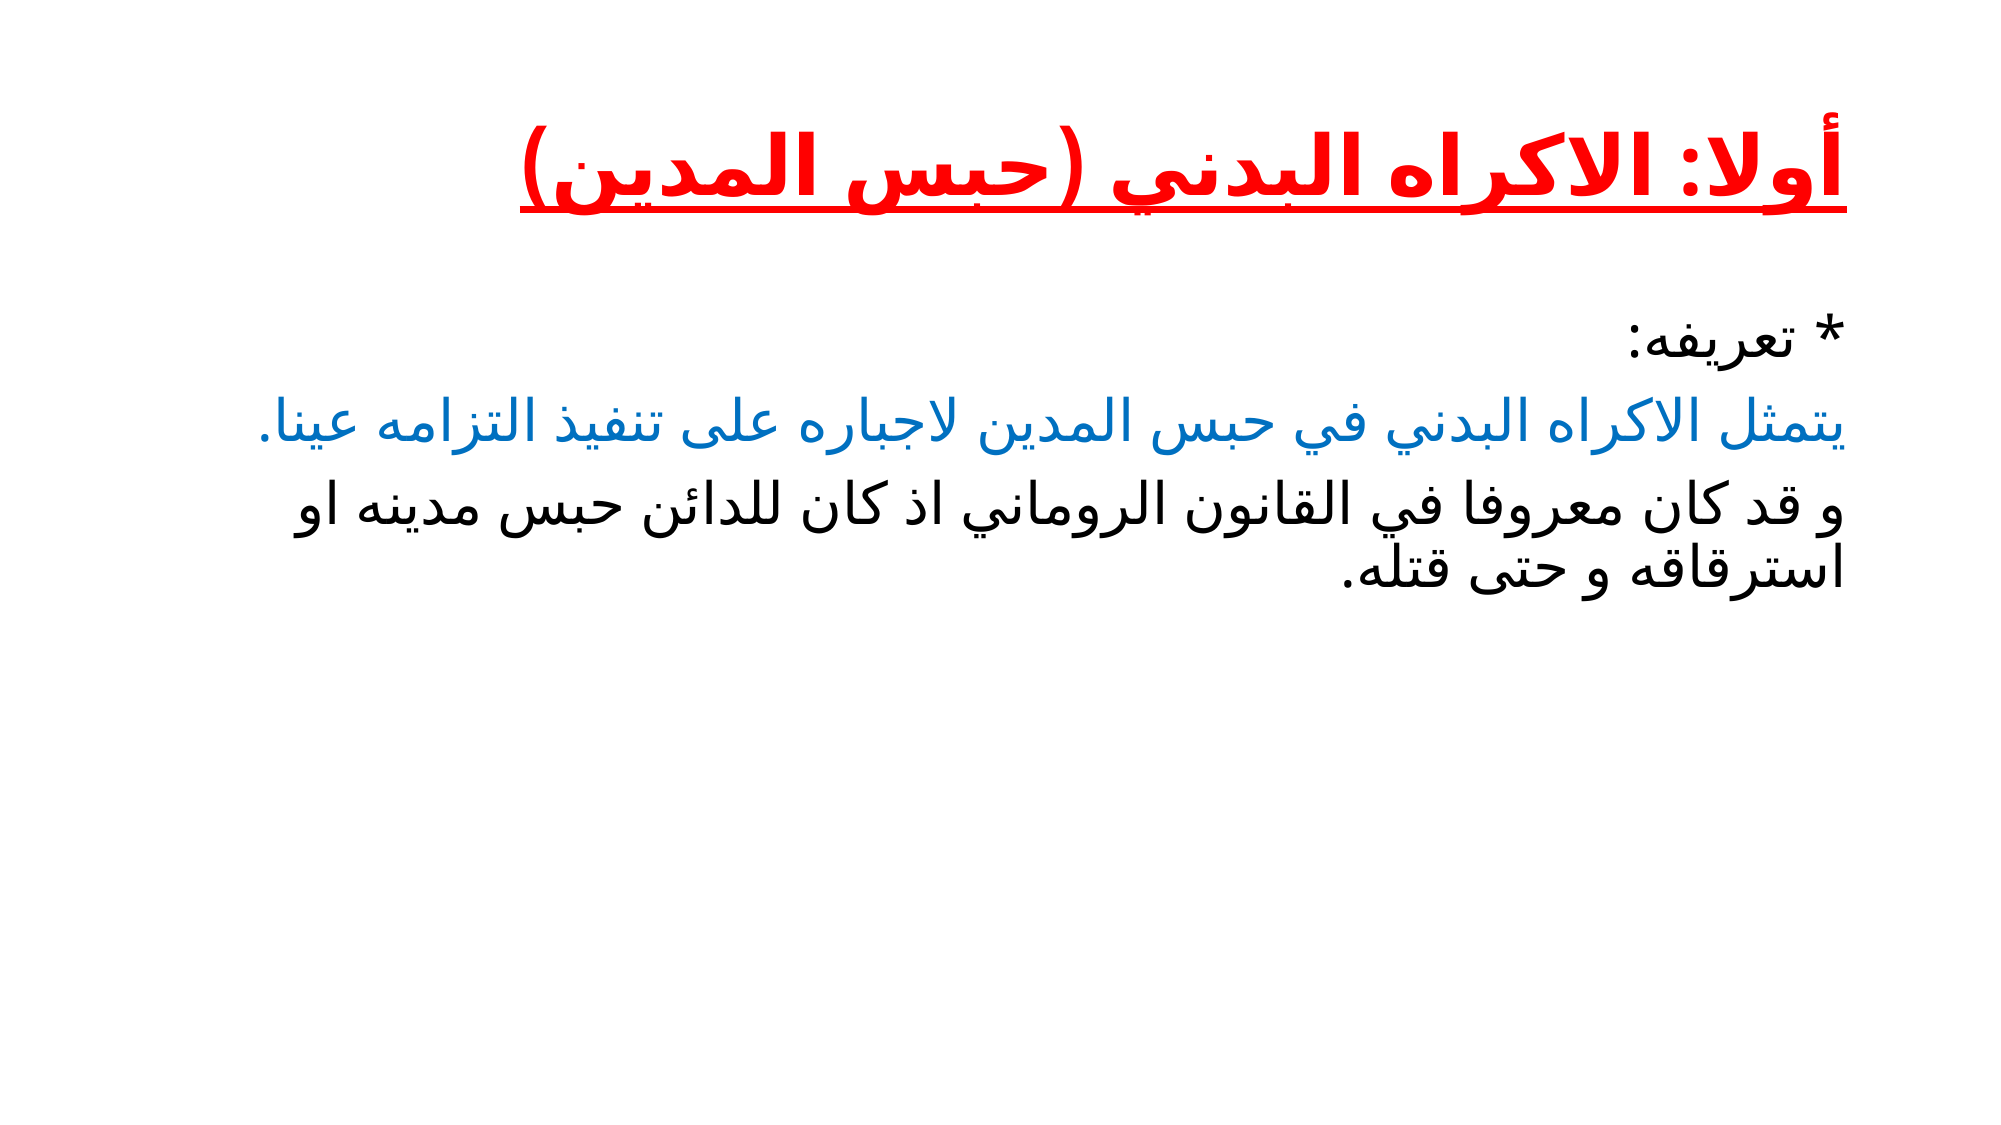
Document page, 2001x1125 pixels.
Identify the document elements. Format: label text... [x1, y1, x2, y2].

title أولا: الاكراه البدني (حبس المدين) [137, 59, 1863, 278]
list * تعريفه: يتمثل الاكراه البدني في حبس المدين لاجباره على تنفيذ التزامه عينا. و قد كان معروفا في القانون الروماني اذ كان للدائن حبس مدينه او استرقاقه و حتى قتله. [137, 299, 1863, 1014]
